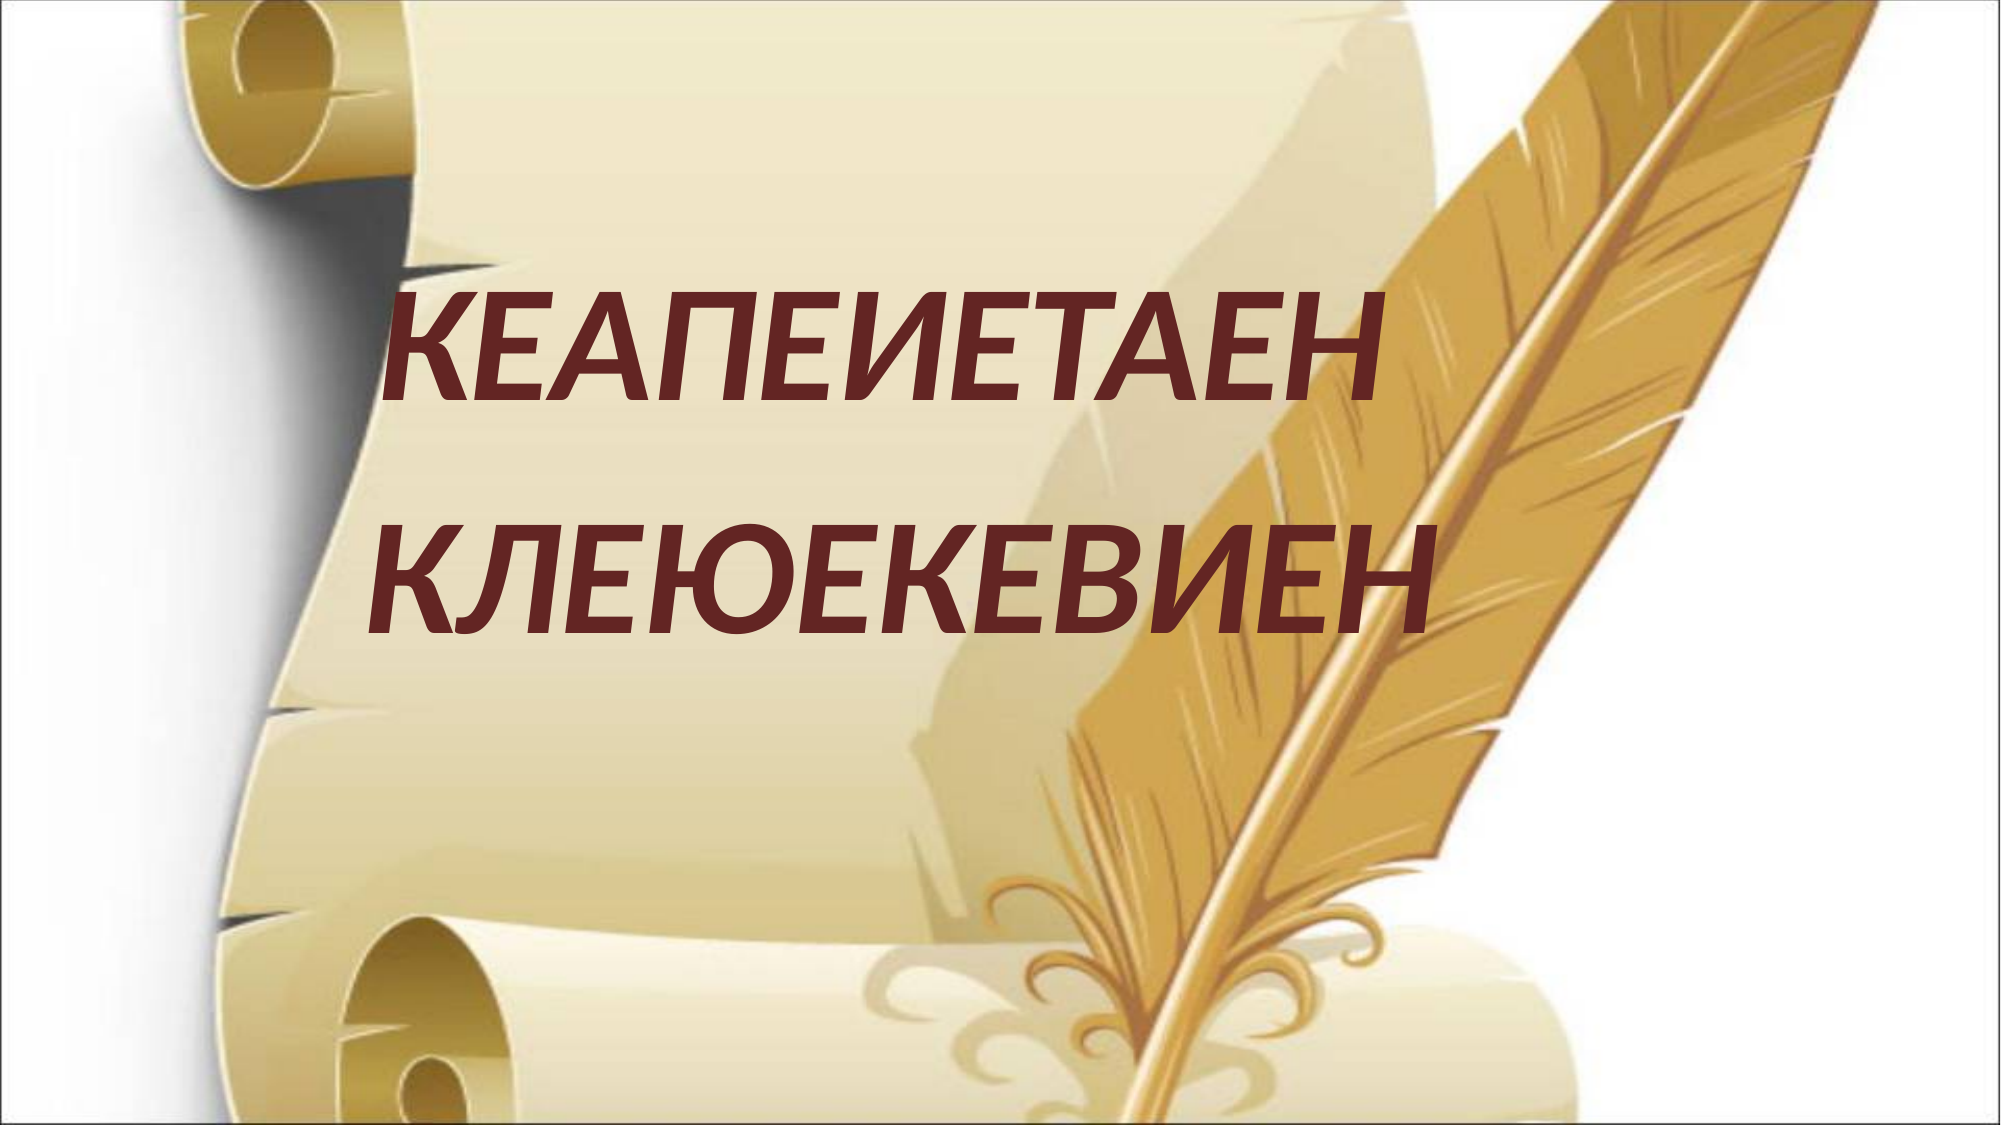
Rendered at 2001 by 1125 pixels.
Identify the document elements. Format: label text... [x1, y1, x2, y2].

list КЕАПЕИЕТАЕН КЛЕЮЕКЕВИЕН [325, 226, 1477, 1005]
picture [0, 0, 2001, 1125]
